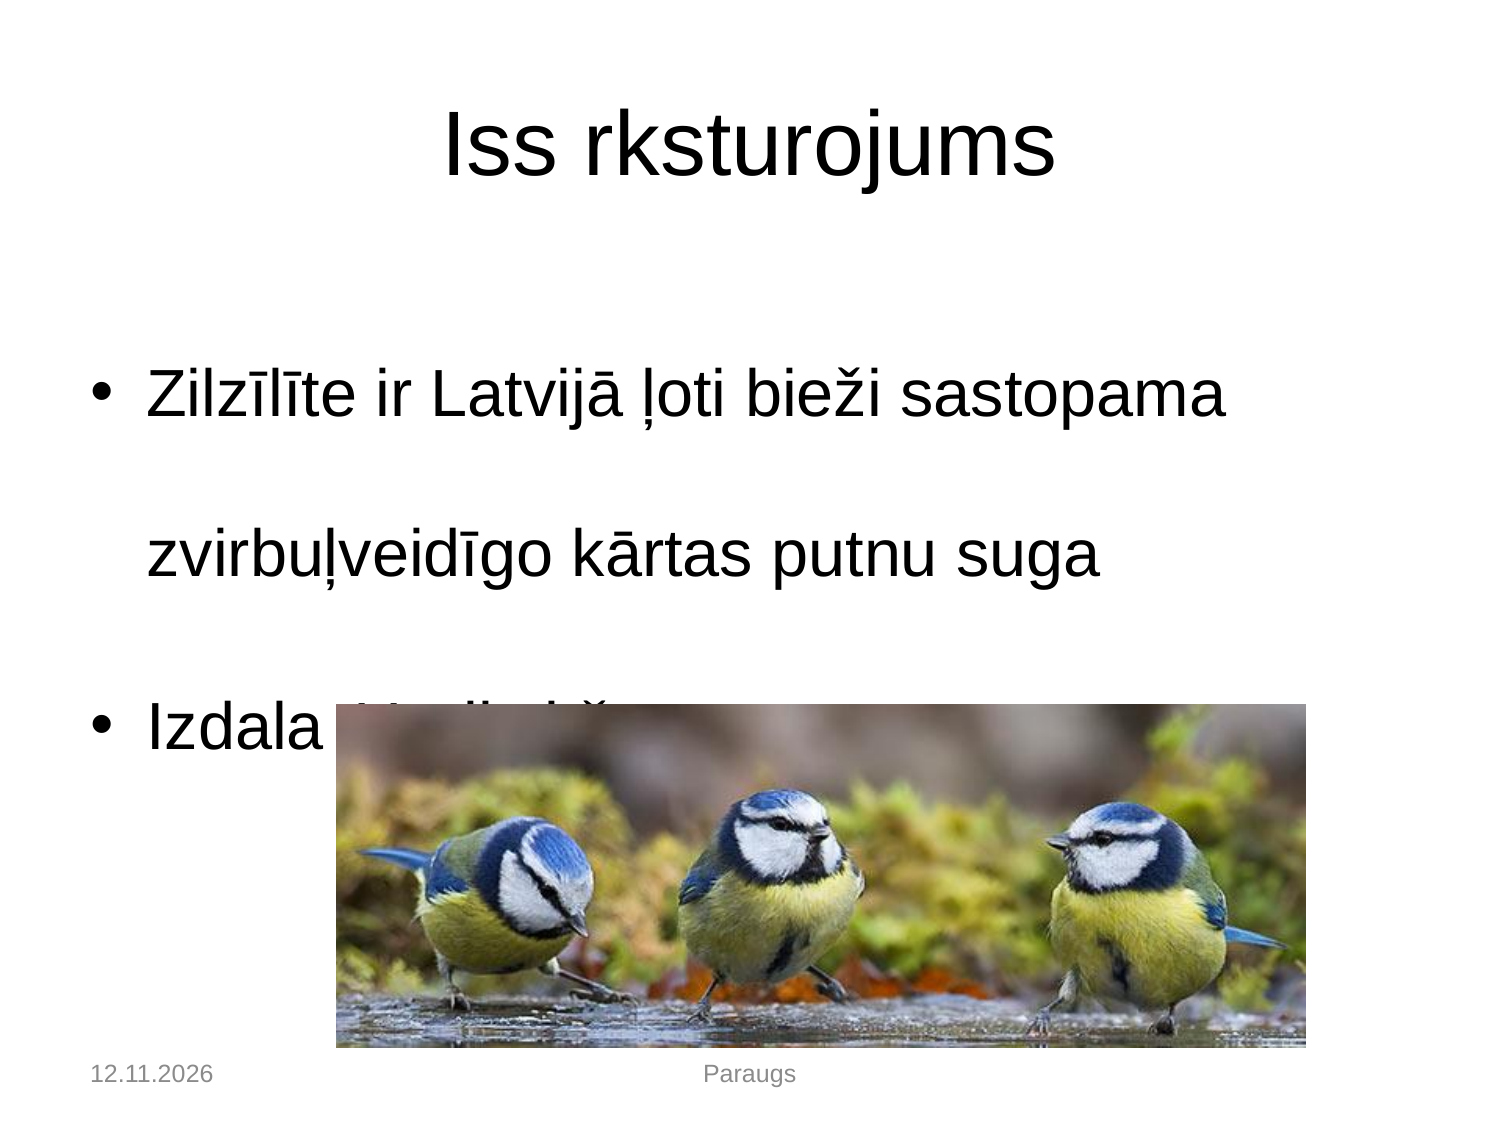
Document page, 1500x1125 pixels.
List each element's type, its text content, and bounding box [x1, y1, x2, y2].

list Zilzīlīte ir Latvijā ļoti bieži sastopama zvirbuļveidīgo kārtas putnu suga Izdala 11 zilzīlīšu pasugas [74, 262, 1412, 953]
picture [336, 703, 1306, 1049]
title Iss rksturojums [74, 44, 1426, 233]
footer Paraugs [512, 1056, 988, 1103]
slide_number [75, 1042, 425, 1103]
